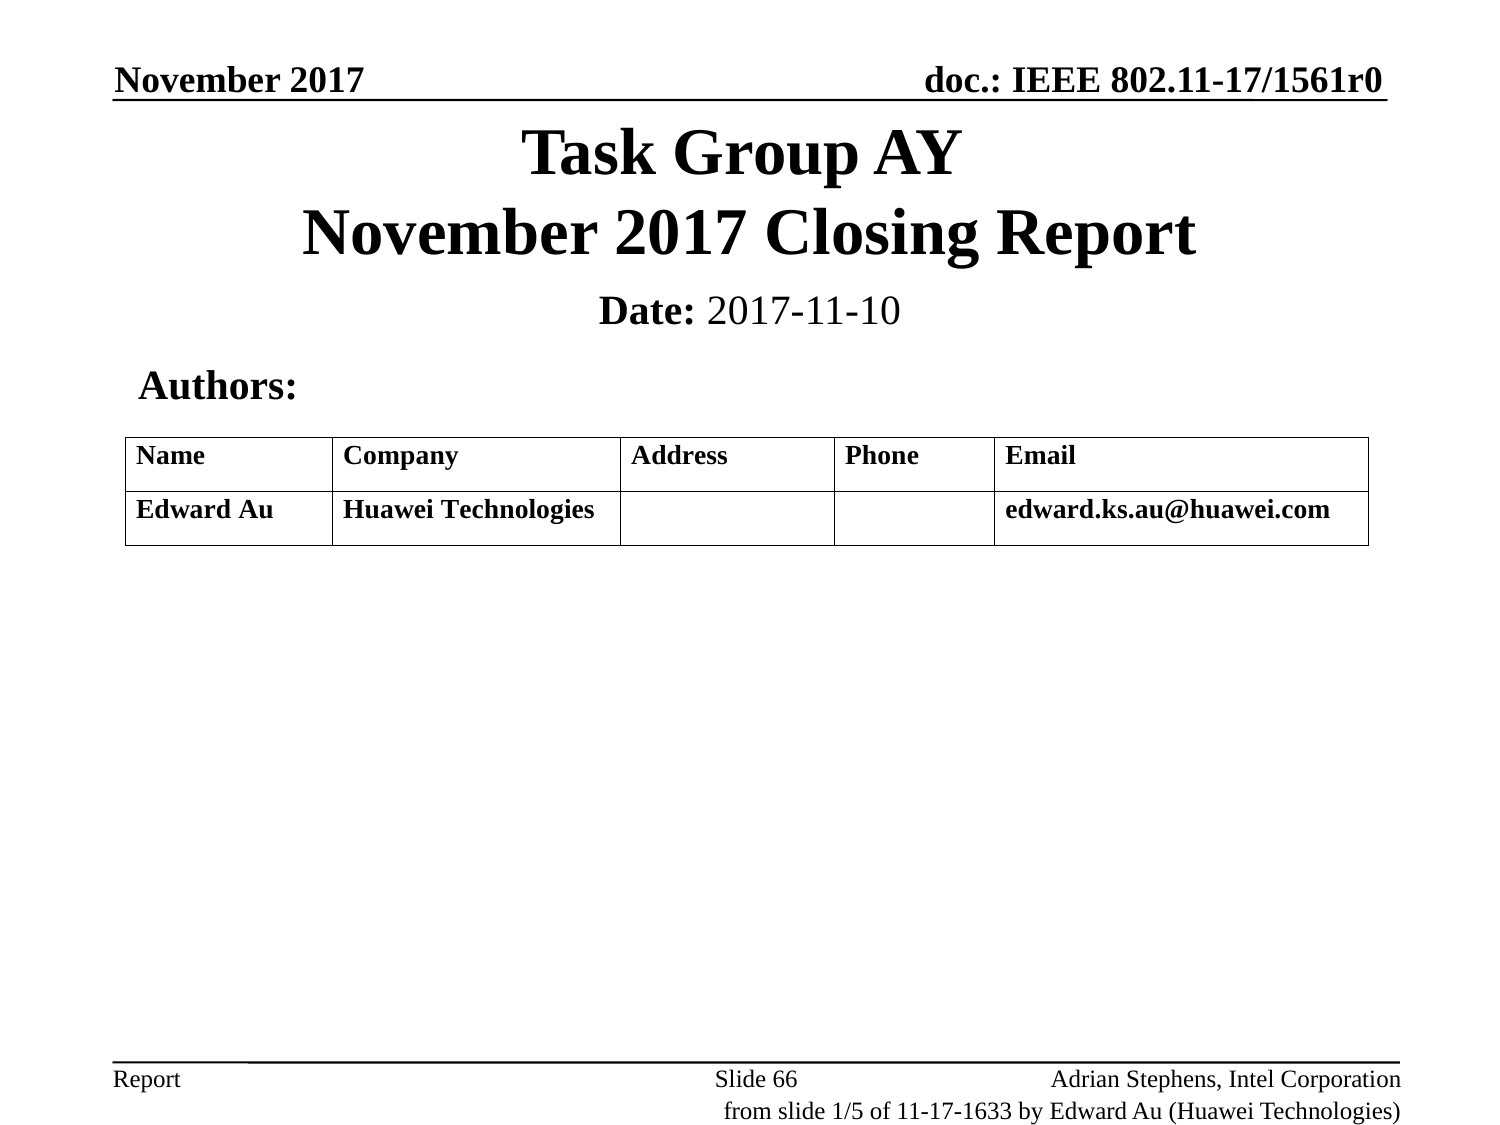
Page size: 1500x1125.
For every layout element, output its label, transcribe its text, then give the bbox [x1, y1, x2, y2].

list Date: 2017-11-10 [112, 275, 1388, 338]
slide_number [114, 54, 374, 101]
slide_number Slide 66 [711, 1061, 801, 1093]
title Task Group AY November 2017 Closing Report [0, 99, 1500, 275]
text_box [110, 437, 1394, 592]
text_box from slide 1/5 of 11-17-1633 by Edward Au (Huawei Technologies) [343, 1087, 1417, 1125]
text_box Authors: [112, 349, 350, 413]
footer Adrian Stephens, Intel Corporation [1024, 1061, 1402, 1087]
